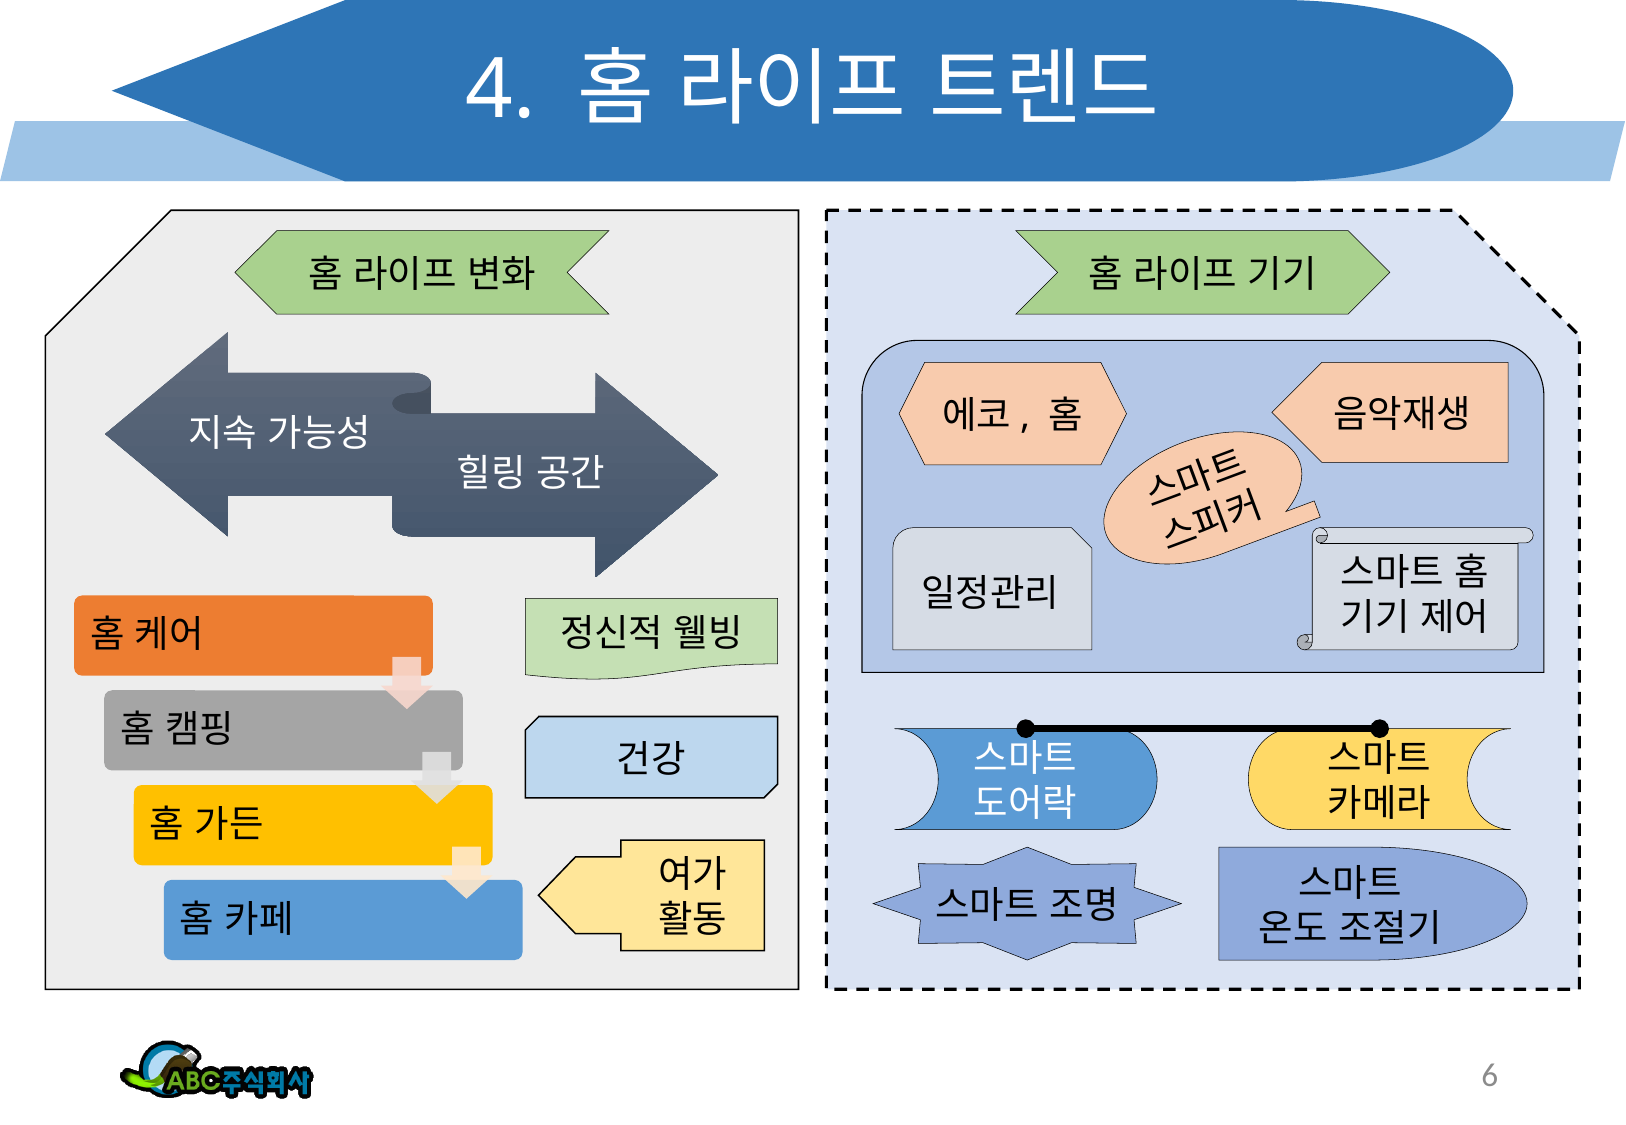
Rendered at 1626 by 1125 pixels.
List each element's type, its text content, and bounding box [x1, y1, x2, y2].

text_box 스마트 홈 기기 제어 [1295, 526, 1535, 651]
text_box 정신적 웰빙 [524, 597, 779, 681]
text_box 스마트 카메라 [1247, 727, 1512, 831]
text_box 홈 라이프 변화 [233, 229, 612, 316]
text_box 에코, 홈 [897, 361, 1128, 466]
text_box 일정관리 [891, 526, 1093, 651]
text_box 스마트 온도 조절기 [1217, 846, 1529, 962]
text_box [524, 715, 779, 799]
text_box 여가 활동 [537, 839, 766, 952]
title 4. 홈 라이프 트렌드 [0, 0, 1625, 182]
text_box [34, 331, 789, 578]
text_box [44, 209, 800, 991]
text_box 스마트 도어락 [894, 727, 1159, 831]
text_box [825, 209, 1581, 991]
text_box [74, 595, 523, 961]
text_box 스마트스피커 [1102, 430, 1322, 566]
text_box 스마트 조명 [869, 846, 1185, 962]
picture [111, 1034, 319, 1103]
text_box 건강 [598, 727, 705, 788]
text_box 음악재생 [1270, 361, 1510, 464]
text_box [860, 339, 1545, 674]
slide_number 6 [1147, 1042, 1514, 1103]
text_box 홈 라이프 기기 [1013, 229, 1392, 316]
